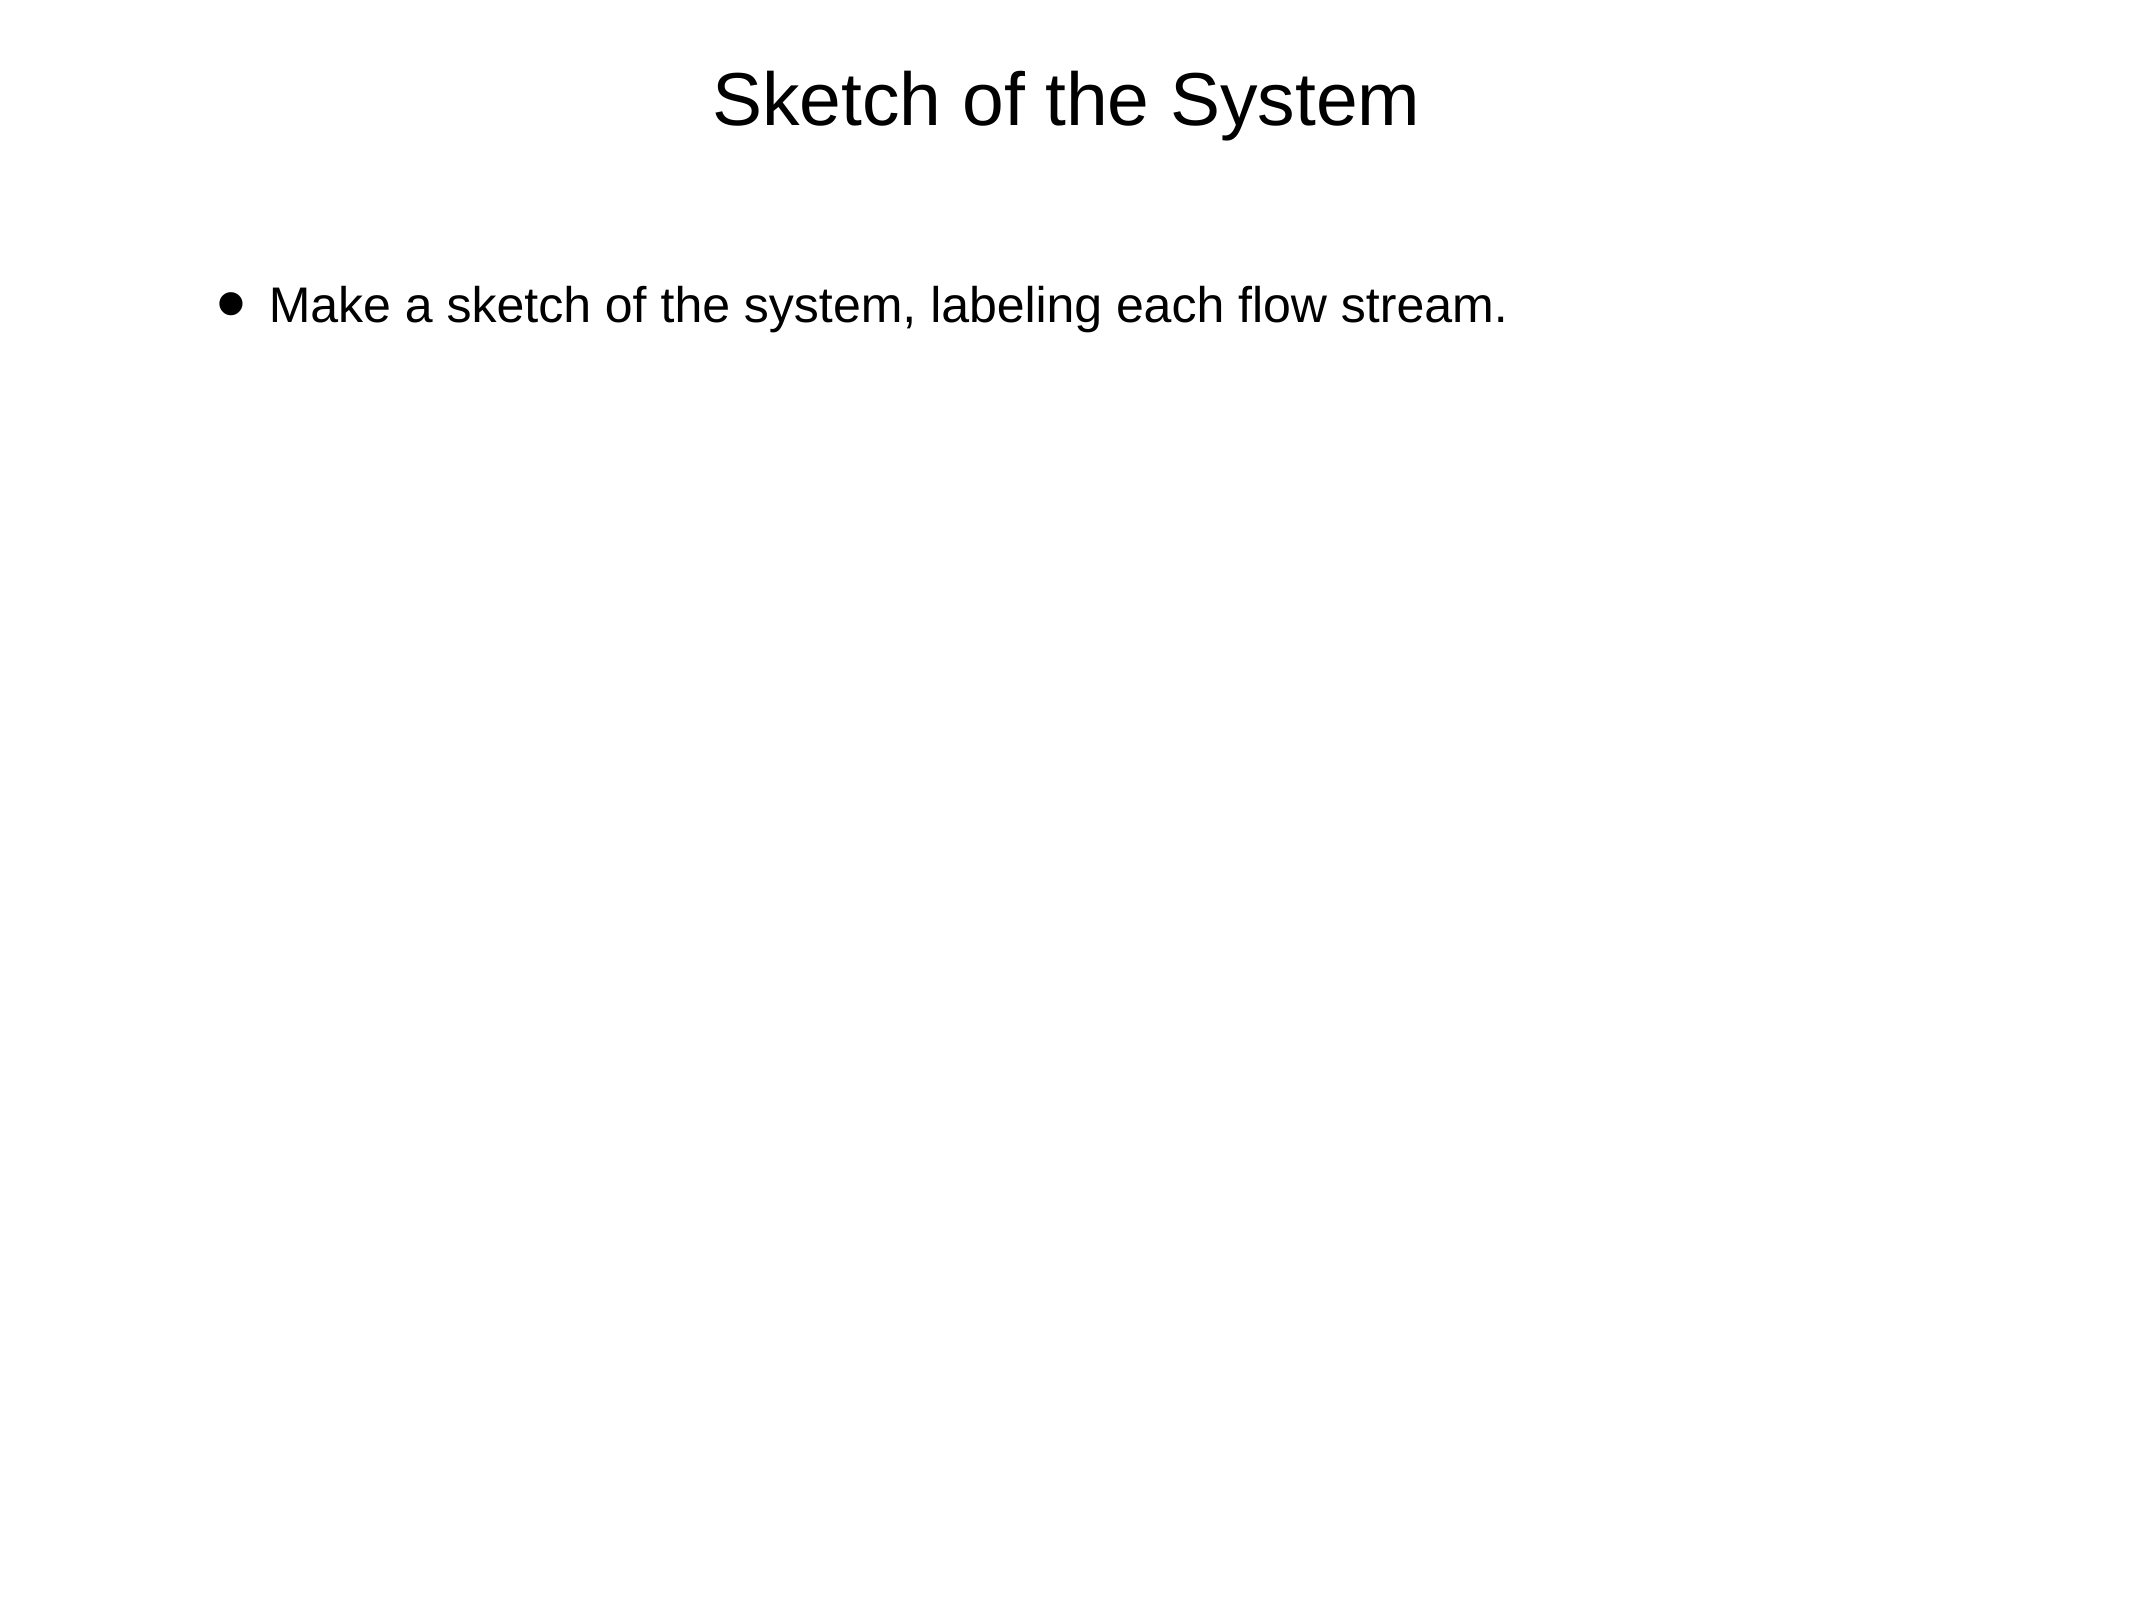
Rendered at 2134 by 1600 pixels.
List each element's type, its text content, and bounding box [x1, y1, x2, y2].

title Sketch of the System [208, 41, 1925, 250]
list Make a sketch of the system, labeling each flow stream. [208, 264, 1925, 1463]
